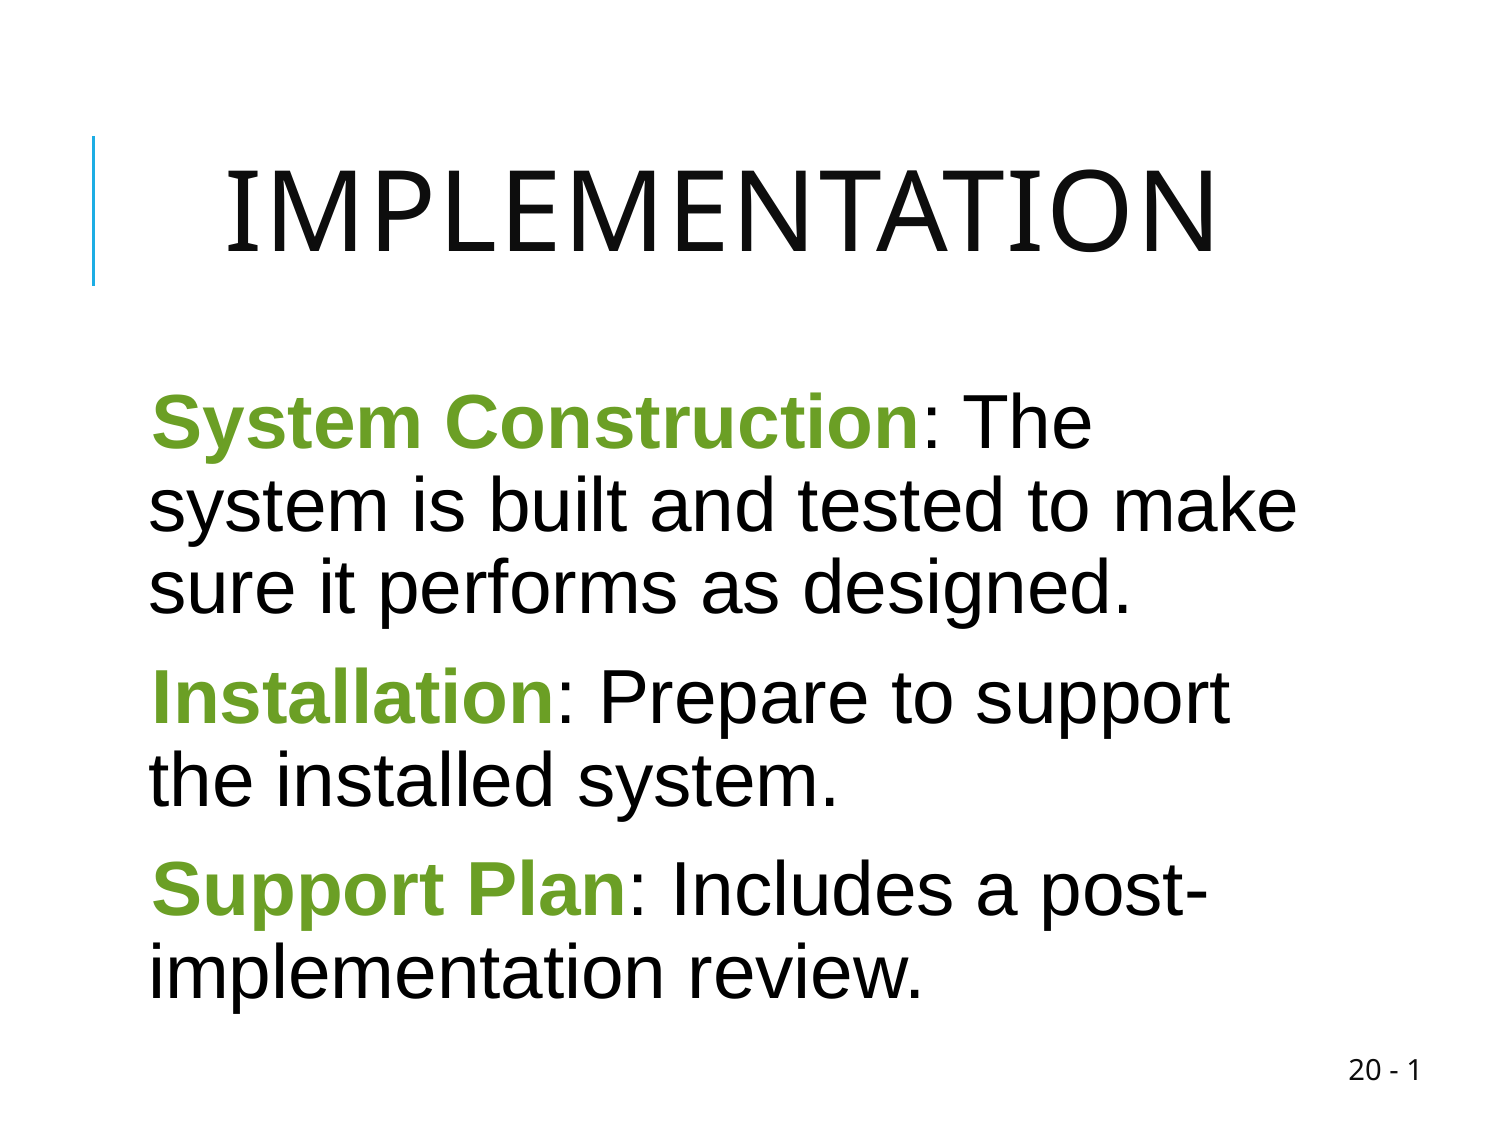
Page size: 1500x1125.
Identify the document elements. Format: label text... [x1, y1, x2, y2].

list System Construction: The system is built and tested to make sure it performs as designed. Installation: Prepare to support the installed system. Support Plan: Includes a post-implementation review. [126, 375, 1322, 1035]
slide_number 1 - 20 [1333, 1061, 1454, 1107]
title Implementation [126, 96, 1322, 342]
